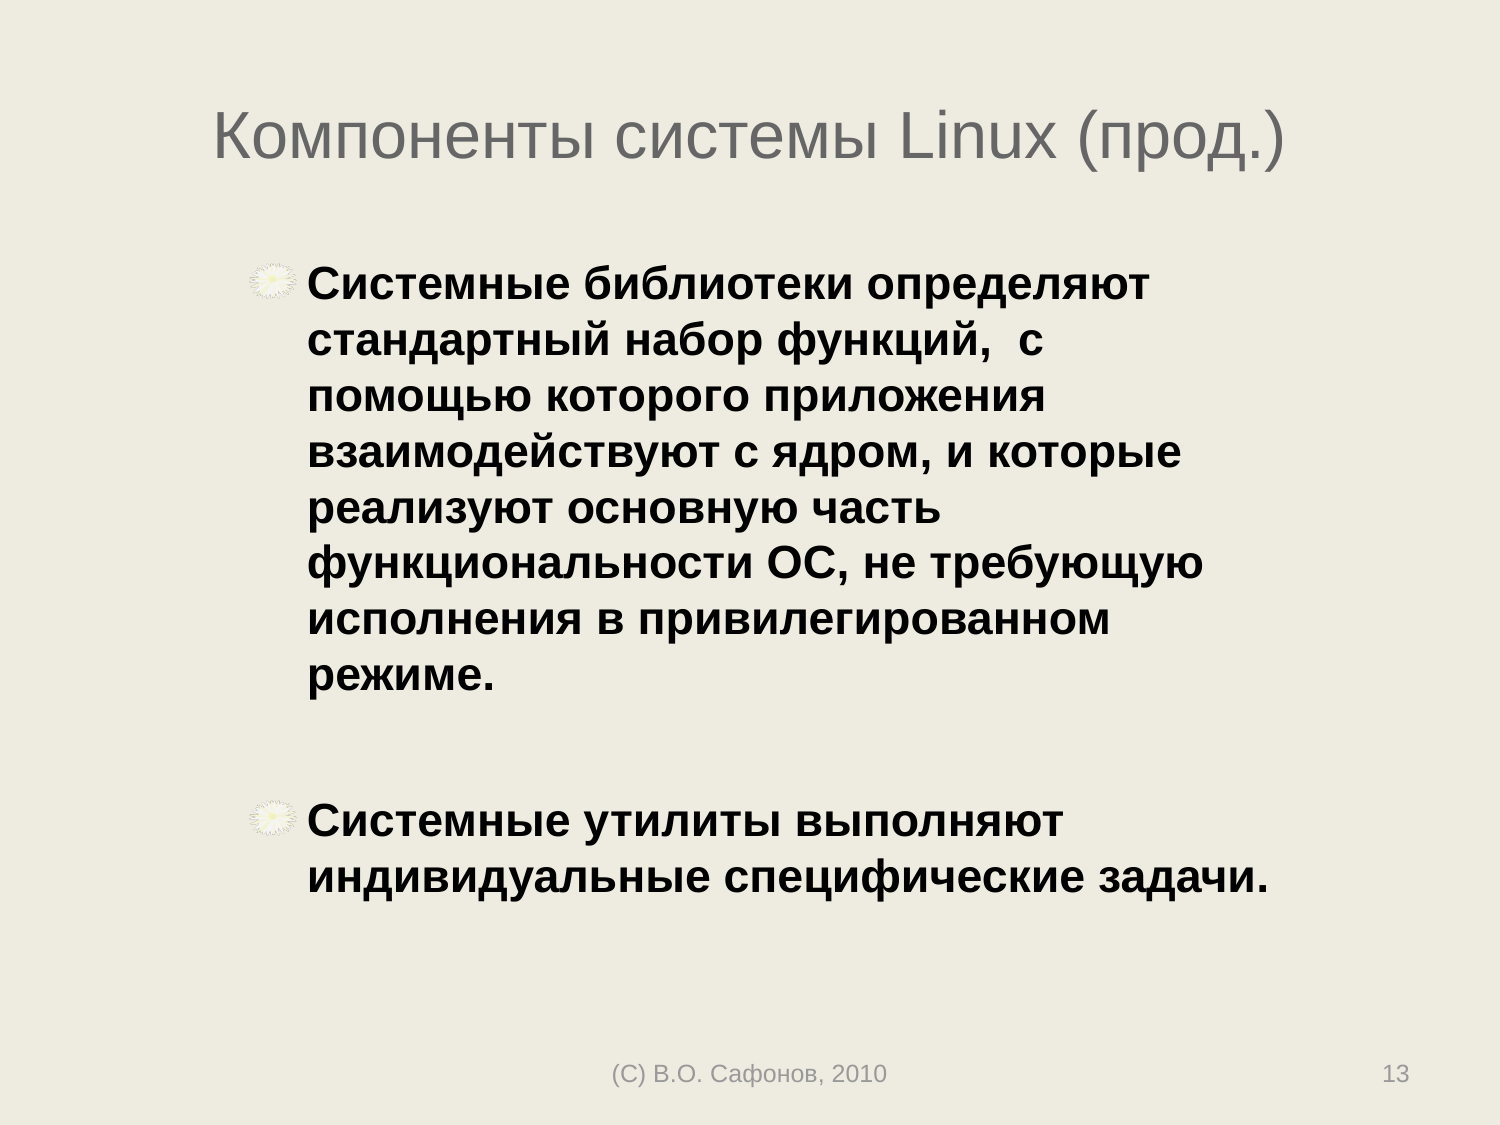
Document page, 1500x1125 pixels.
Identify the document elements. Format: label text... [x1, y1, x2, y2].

picture [249, 800, 297, 836]
picture [249, 263, 297, 299]
footer (C) В.О. Сафонов, 2010 [512, 1042, 988, 1103]
title Компоненты системы Linux (прод.) [112, 62, 1388, 202]
list Системные библиотеки определяют стандартный набор функций, с помощью которого приложения взаимодействуют с ядром, и которые реализуют основную часть функциональности ОС, не требующую исполнения в привилегированном режиме. Системные утилиты выполняют индивидуальные специфические задачи. [234, 246, 1287, 926]
slide_number 13 [1074, 1042, 1425, 1103]
